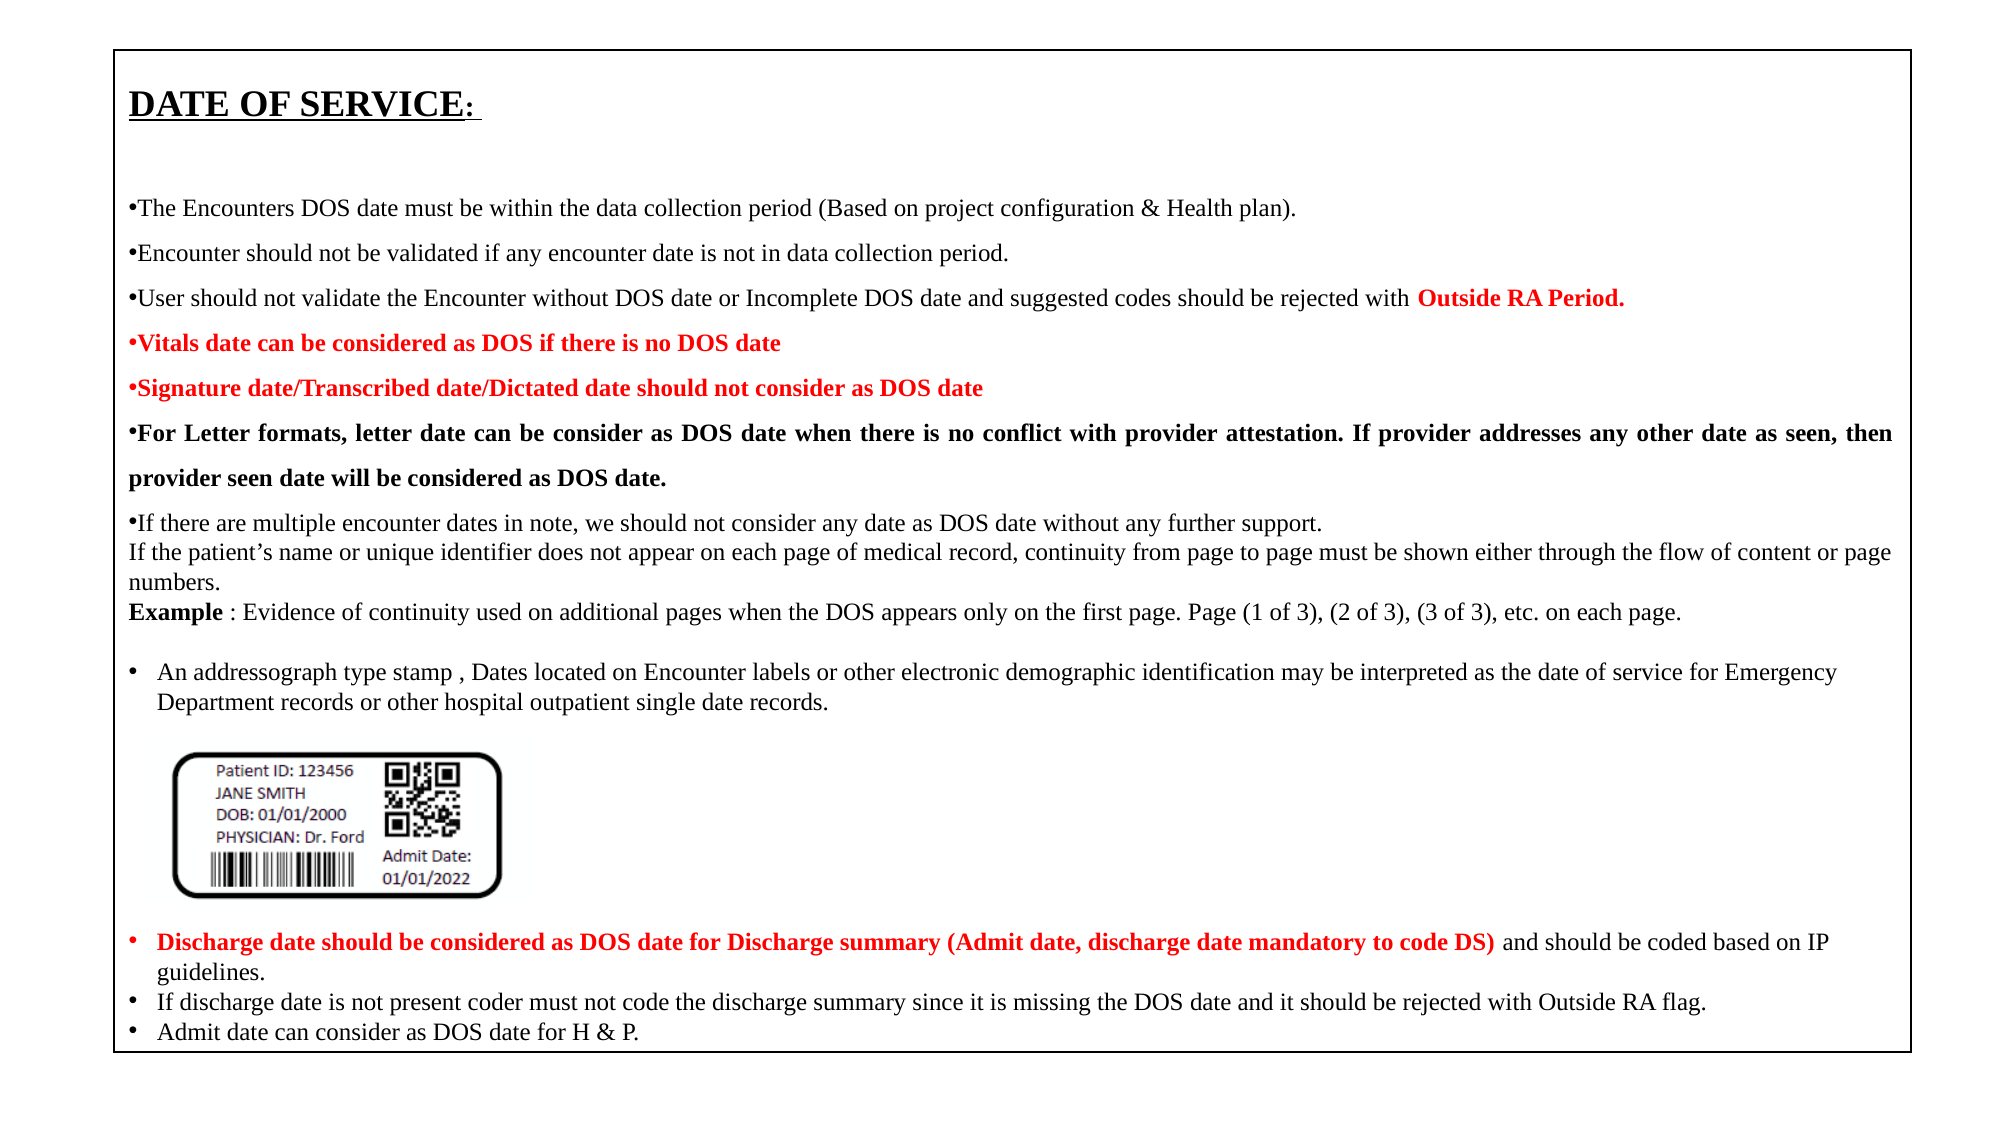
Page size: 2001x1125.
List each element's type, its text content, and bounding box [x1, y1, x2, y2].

text_box DATE OF SERVICE: The Encounters DOS date must be within the data collection period (Based on project configuration & Health plan). Encounter should not be validated if any encounter date is not in data collection period. User should not validate the Encounter without DOS date or Incomplete DOS date and suggested codes should be rejected with Outside RA Period. Vitals date can be considered as DOS if there is no DOS date Signature date/Transcribed date/Dictated date should not consider as DOS date For Letter formats, letter date can be consider as DOS date when there is no conflict with provider attestation. If provider addresses any other date as seen, then provider seen date will be considered as DOS date. If there are multiple encounter dates in note, we should not consider any date as DOS date without any further support. If the patient’s name or unique identifier does not appear on each page of medical record, continuity from page to page must be shown either through the flow of content or page numbers. Example : Evidence of continuity used on additional pages when the DOS appears only on the first page. Page (1 of 3), (2 of 3), (3 of 3), etc. on each page. An addressograph type stamp , Dates located on Encounter labels or other electronic demographic identification may be interpreted as the date of service for Emergency Department records or other hospital outpatient single date records. Discharge date should be considered as DOS date for Discharge summary (Admit date, discharge date mandatory to code DS) and should be coded based on IP guidelines. If discharge date is not present coder must not code the discharge summary since it is missing the DOS date and it should be rejected with Outside RA flag. Admit date can consider as DOS date for H & P. [113, 49, 1912, 1053]
picture [142, 735, 533, 907]
